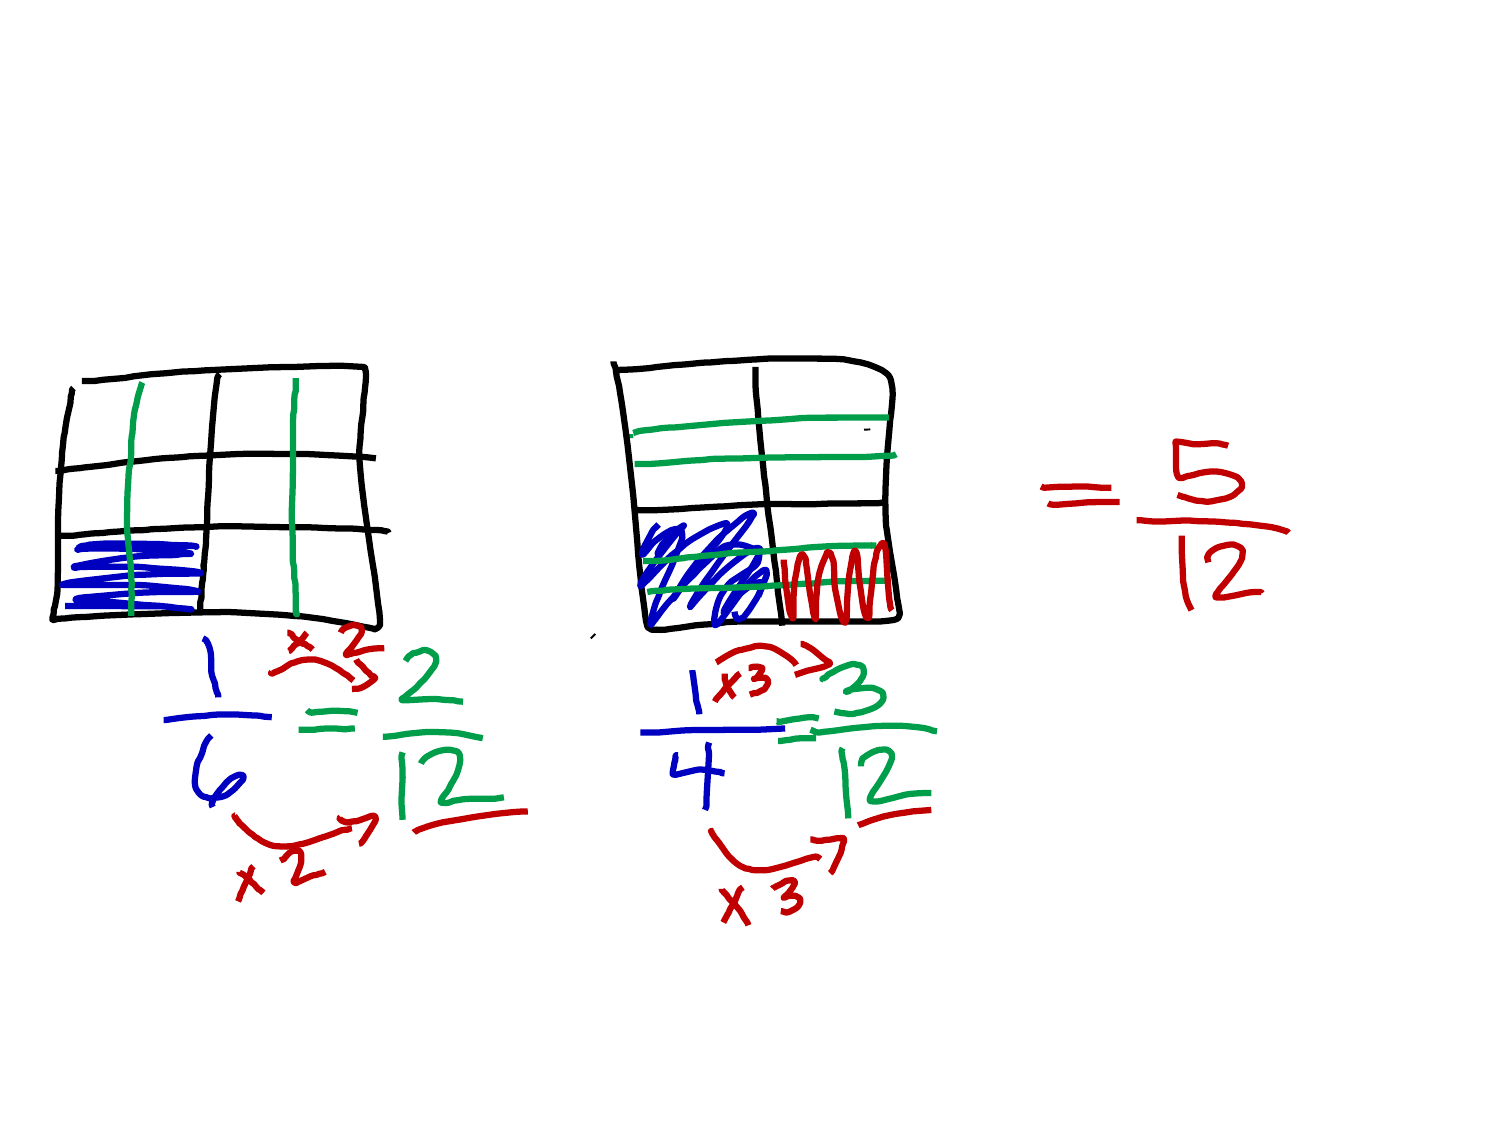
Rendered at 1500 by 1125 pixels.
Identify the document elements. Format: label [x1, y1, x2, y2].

text_box [298, 727, 355, 731]
text_box [202, 637, 220, 698]
text_box [126, 382, 144, 616]
text_box [213, 452, 292, 465]
text_box [640, 727, 786, 734]
text_box [643, 544, 877, 562]
text_box [754, 366, 761, 420]
text_box [710, 830, 821, 872]
text_box [719, 587, 781, 625]
text_box [288, 632, 308, 652]
text_box [794, 643, 831, 676]
text_box [666, 549, 677, 559]
text_box [1047, 501, 1120, 506]
text_box [671, 754, 707, 776]
text_box [633, 503, 766, 512]
text_box [132, 534, 381, 631]
text_box [727, 686, 736, 699]
text_box [649, 591, 680, 626]
text_box [748, 665, 769, 696]
text_box [709, 767, 725, 775]
text_box [640, 562, 717, 631]
text_box [734, 903, 750, 926]
text_box [400, 752, 404, 820]
text_box [338, 814, 377, 845]
text_box [59, 364, 367, 470]
text_box [723, 673, 729, 686]
text_box [134, 548, 192, 558]
text_box [249, 878, 264, 894]
text_box [301, 642, 314, 651]
text_box [340, 624, 385, 656]
text_box [413, 810, 528, 834]
text_box [770, 501, 887, 506]
text_box [634, 453, 897, 465]
text_box [209, 462, 292, 526]
text_box [713, 543, 760, 554]
text_box [810, 837, 845, 874]
text_box [133, 603, 193, 611]
text_box [136, 465, 208, 529]
text_box [61, 542, 130, 607]
text_box [297, 526, 390, 534]
text_box [810, 724, 938, 734]
text_box [691, 562, 717, 587]
text_box [1136, 519, 1290, 534]
text_box [796, 582, 807, 586]
text_box [771, 879, 802, 914]
text_box [133, 584, 200, 595]
text_box [134, 565, 202, 576]
text_box [237, 865, 255, 902]
text_box [163, 713, 272, 721]
text_box [737, 571, 751, 584]
text_box [1206, 543, 1263, 599]
text_box [199, 373, 221, 610]
text_box [633, 506, 772, 581]
text_box [647, 584, 785, 593]
text_box [1040, 485, 1112, 489]
text_box [420, 748, 504, 804]
text_box [51, 469, 130, 621]
text_box [279, 849, 326, 884]
text_box [73, 577, 131, 584]
text_box [238, 871, 247, 879]
text_box [136, 526, 205, 536]
text_box [689, 589, 723, 608]
text_box [59, 530, 126, 537]
text_box [819, 581, 833, 585]
text_box [714, 672, 741, 702]
text_box [706, 571, 733, 587]
text_box [758, 426, 765, 456]
text_box [660, 554, 768, 589]
text_box [193, 734, 245, 808]
text_box [297, 459, 369, 529]
text_box [782, 542, 893, 624]
text_box [703, 568, 721, 587]
text_box [722, 886, 744, 923]
text_box [836, 580, 847, 584]
text_box [761, 460, 775, 549]
text_box [772, 553, 779, 584]
text_box [1174, 440, 1243, 503]
text_box [400, 649, 464, 703]
text_box [713, 588, 763, 626]
text_box [55, 461, 129, 472]
text_box [1180, 535, 1193, 611]
text_box [731, 589, 759, 621]
text_box [704, 742, 710, 811]
text_box [351, 659, 376, 690]
text_box [770, 503, 901, 623]
text_box [721, 888, 733, 903]
text_box [297, 453, 376, 462]
text_box [382, 731, 483, 740]
text_box [208, 525, 291, 535]
text_box [776, 587, 784, 626]
text_box [715, 644, 796, 666]
text_box [691, 670, 701, 715]
text_box [860, 748, 932, 803]
text_box [776, 716, 819, 723]
text_box [233, 814, 349, 848]
text_box [743, 553, 776, 585]
text_box [87, 595, 131, 602]
text_box [857, 809, 932, 827]
text_box [639, 562, 666, 588]
text_box [685, 511, 755, 555]
text_box [306, 709, 358, 714]
text_box [821, 663, 885, 715]
text_box [287, 631, 299, 641]
text_box [270, 658, 353, 681]
text_box [654, 534, 675, 560]
text_box [632, 416, 890, 434]
text_box [778, 737, 817, 742]
text_box [640, 523, 702, 558]
text_box [290, 378, 298, 616]
text_box [612, 357, 894, 508]
text_box [139, 454, 209, 468]
text_box [840, 747, 850, 819]
text_box [135, 542, 198, 548]
